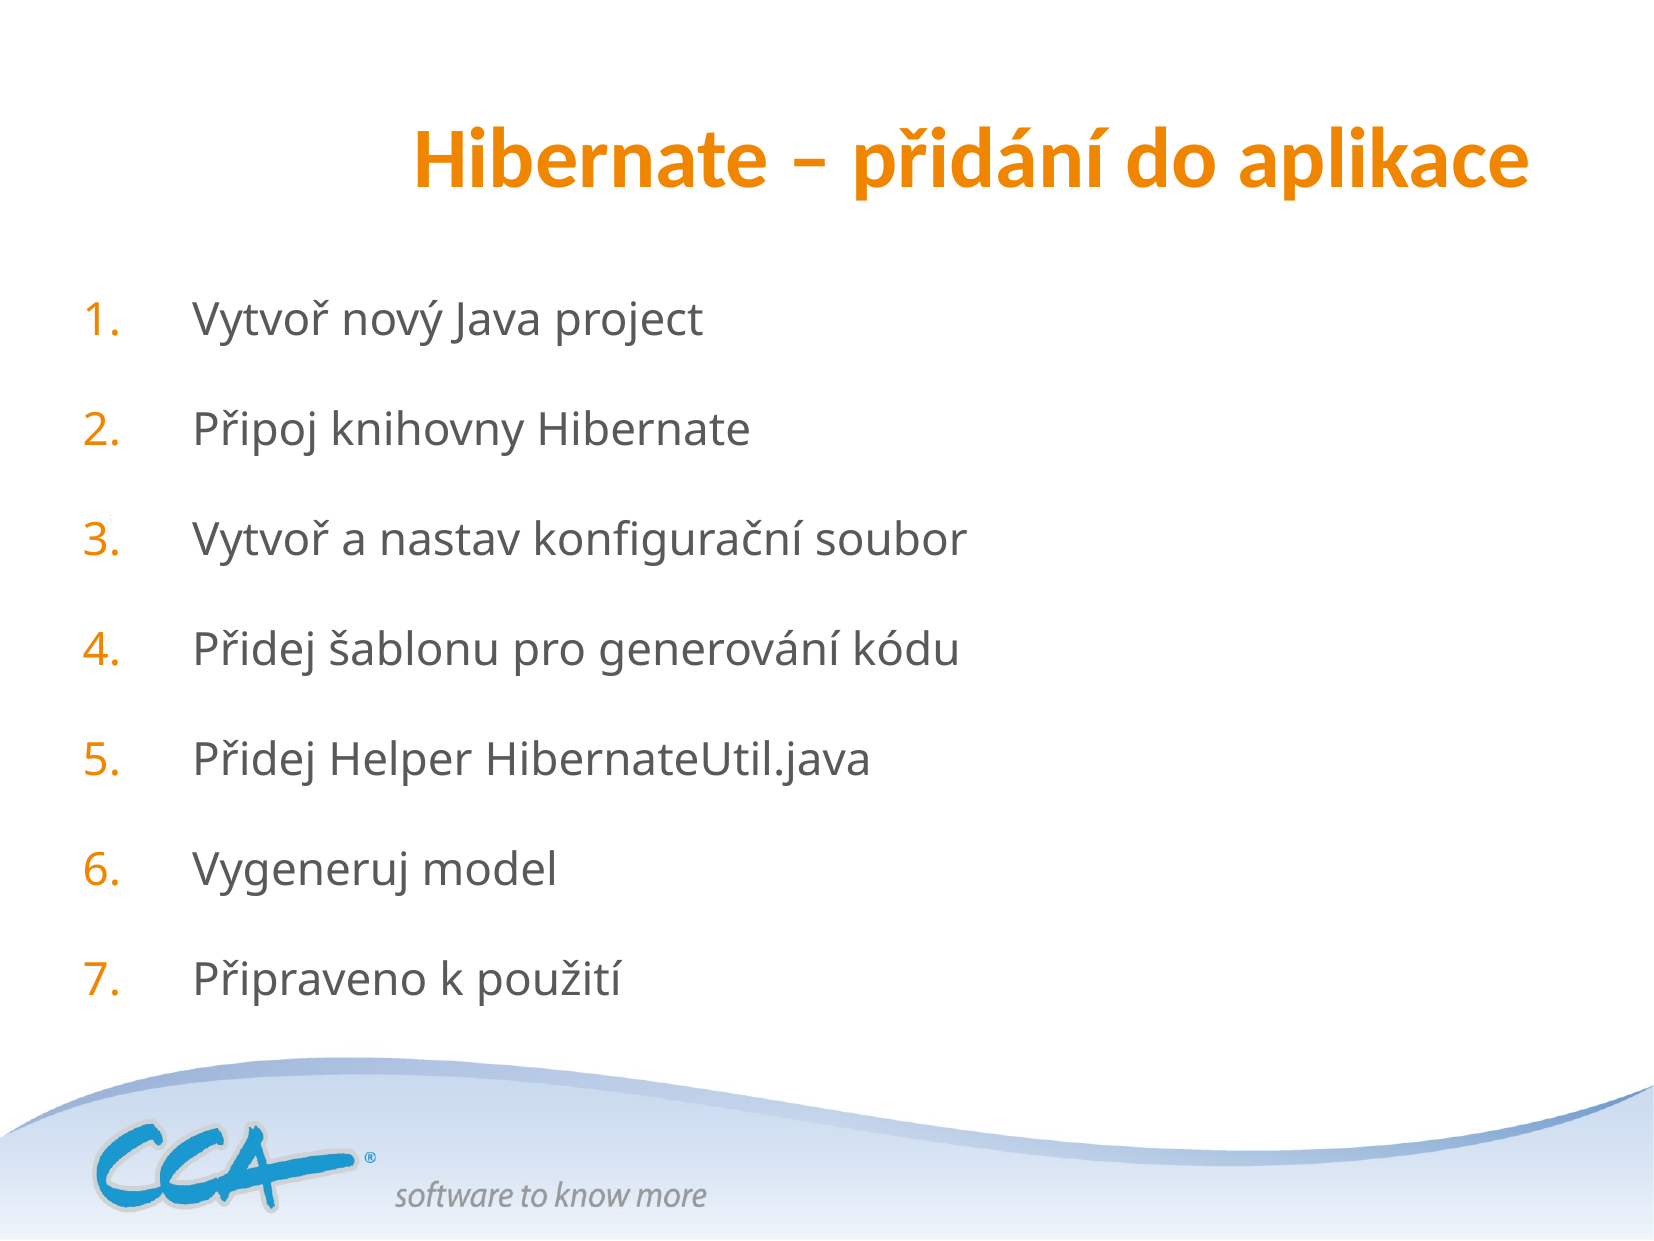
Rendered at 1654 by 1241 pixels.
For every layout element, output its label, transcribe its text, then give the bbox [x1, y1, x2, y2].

list Vytvoř nový Java project Připoj knihovny Hibernate Vytvoř a nastav konfigurační soubor Přidej šablonu pro generování kódu Přidej Helper HibernateUtil.java Vygeneruj model Připraveno k použití [82, 289, 1572, 1094]
title Hibernate – přidání do aplikace [413, 57, 1572, 249]
picture [0, 0, 1654, 1240]
